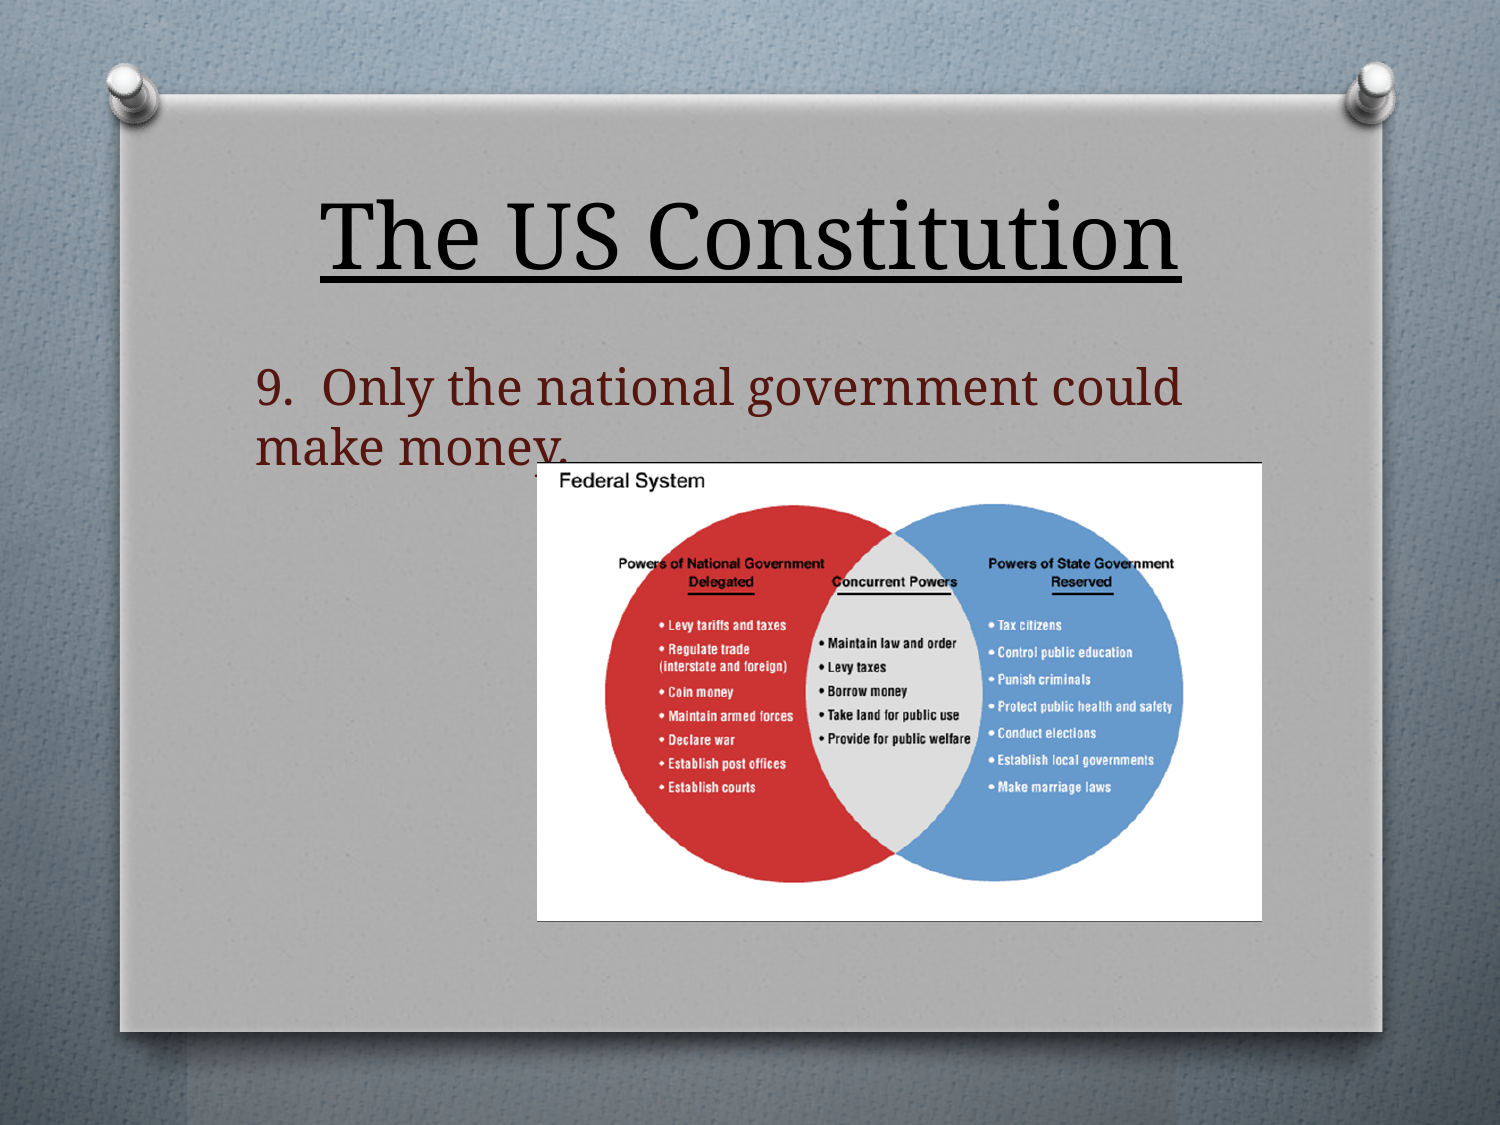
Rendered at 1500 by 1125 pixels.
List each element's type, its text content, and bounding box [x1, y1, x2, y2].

list 9. Only the national government could make money. [240, 347, 1257, 939]
title The US Constitution [179, 134, 1323, 332]
picture [537, 462, 1263, 923]
picture [1317, 35, 1439, 156]
picture [75, 29, 198, 153]
